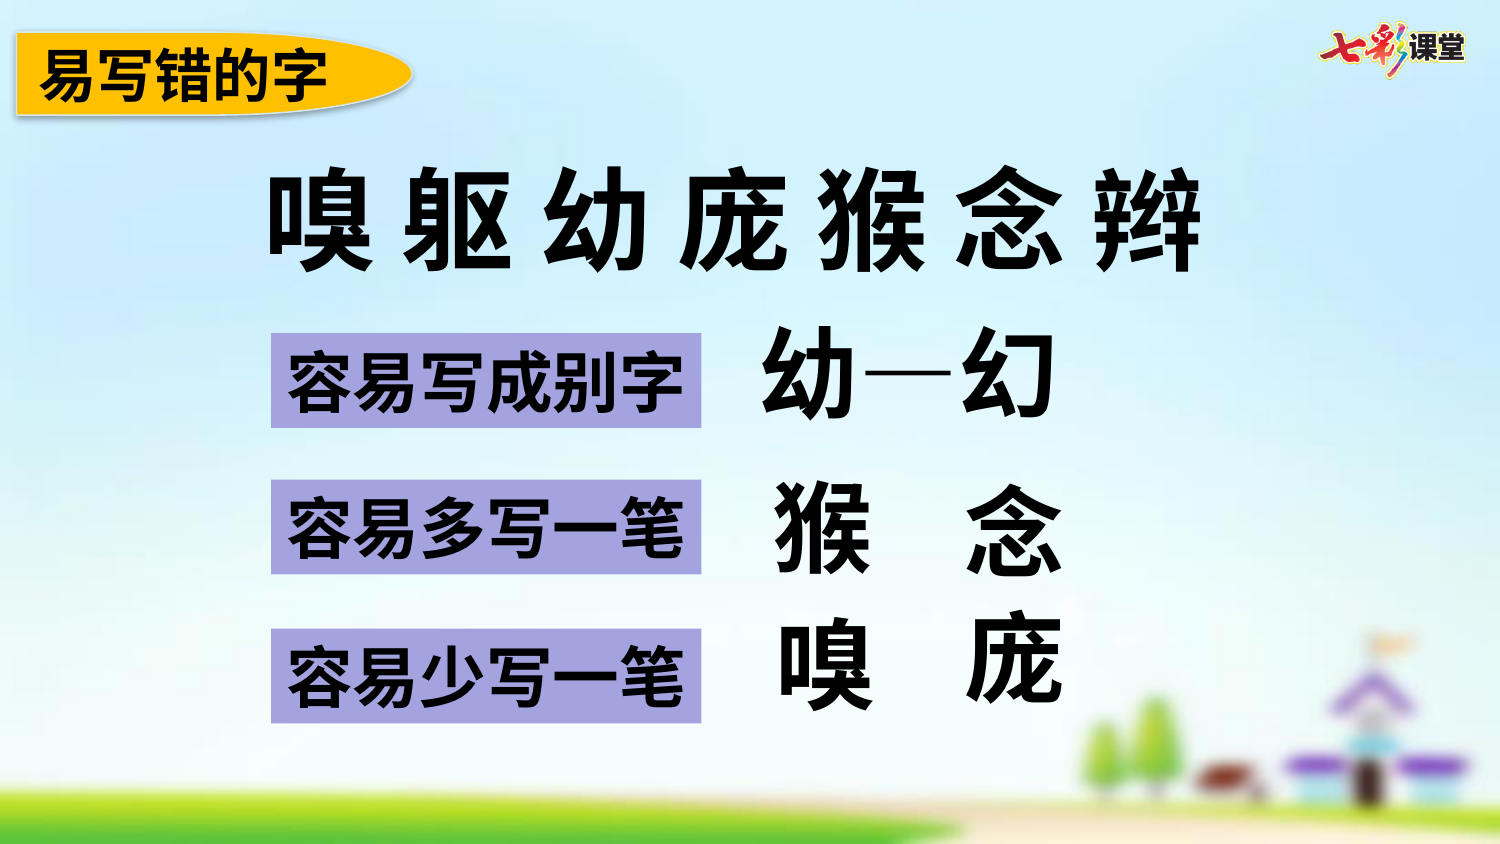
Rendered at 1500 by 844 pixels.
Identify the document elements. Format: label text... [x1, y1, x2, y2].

picture [0, 0, 1500, 844]
text_box 嗅 躯 幼 庞 猴 念 辫 [53, 142, 1415, 293]
text_box 嗅 [760, 594, 891, 730]
text_box 庞 [949, 588, 1080, 723]
text_box 幼—幻 [743, 303, 1074, 439]
text_box 容易多写一笔 [271, 479, 702, 575]
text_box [0, 31, 413, 116]
text_box 容易少写一笔 [271, 628, 702, 724]
text_box 猴 [758, 458, 888, 594]
text_box 容易写成别字 [271, 333, 702, 428]
text_box 念 [949, 463, 1080, 588]
